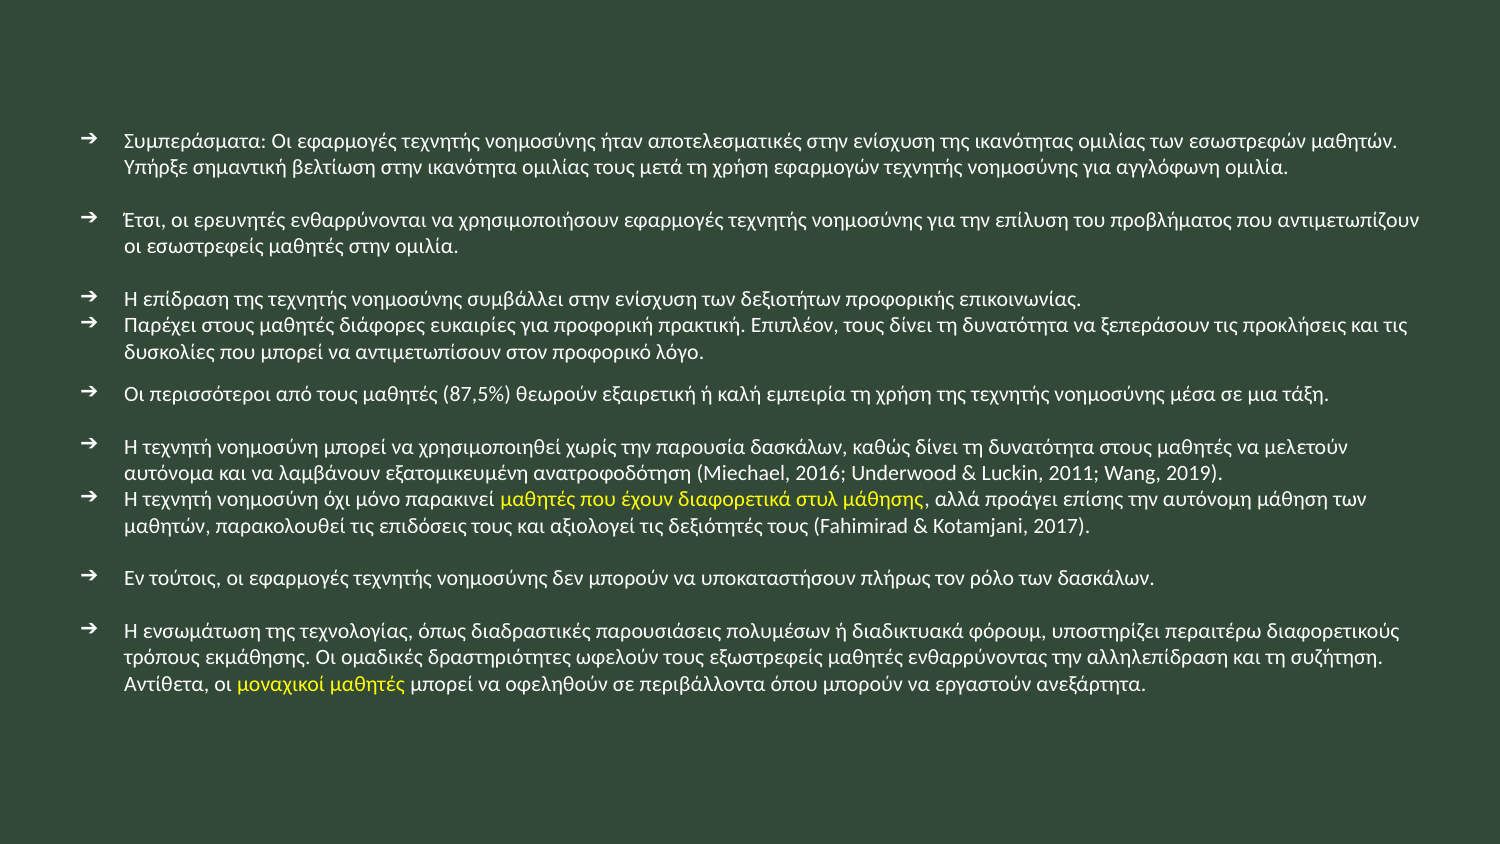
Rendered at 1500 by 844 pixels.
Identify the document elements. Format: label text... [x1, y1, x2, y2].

subtitle Συμπεράσματα: Οι εφαρμογές τεχνητής νοημοσύνης ήταν αποτελεσματικές στην ενίσχυση της ικανότητας ομιλίας των εσωστρεφών μαθητών. Υπήρξε σημαντική βελτίωση στην ικανότητα ομιλίας τους μετά τη χρήση εφαρμογών τεχνητής νοημοσύνης για αγγλόφωνη ομιλία. Έτσι, οι ερευνητές ενθαρρύνονται να χρησιμοποιήσουν εφαρμογές τεχνητής νοημοσύνης για την επίλυση του προβλήματος που αντιμετωπίζουν οι εσωστρεφείς μαθητές στην ομιλία. Η επίδραση της τεχνητής νοημοσύνης συμβάλλει στην ενίσχυση των δεξιοτήτων προφορικής επικοινωνίας. Παρέχει στους μαθητές διάφορες ευκαιρίες για προφορική πρακτική. Επιπλέον, τους δίνει τη δυνατότητα να ξεπεράσουν τις προκλήσεις και τις δυσκολίες που μπορεί να αντιμετωπίσουν στον προφορικό λόγο. Οι περισσότεροι από τους μαθητές (87,5%) θεωρούν εξαιρετική ή καλή εμπειρία τη χρήση της τεχνητής νοημοσύνης μέσα σε μια τάξη. Η τεχνητή νοημοσύνη μπορεί να χρησιμοποιηθεί χωρίς την παρουσία δασκάλων, καθώς δίνει τη δυνατότητα στους μαθητές να μελετούν αυτόνομα και να λαμβάνουν εξατομικευμένη ανατροφοδότηση (Miechael, 2016; Underwood & Luckin, 2011; Wang, 2019). Η τεχνητή νοημοσύνη όχι μόνο παρακινεί μαθητές που έχουν διαφορετικά στυλ μάθησης, αλλά προάγει επίσης την αυτόνομη μάθηση των μαθητών, παρακολουθεί τις επιδόσεις τους και αξιολογεί τις δεξιότητές τους (Fahimirad & Kotamjani, 2017). Εν τούτοις, οι εφαρμογές τεχνητής νοημοσύνης δεν μπορούν να υποκαταστήσουν πλήρως τον ρόλο των δασκάλων. Η ενσωμάτωση της τεχνολογίας, όπως διαδραστικές παρουσιάσεις πολυμέσων ή διαδικτυακά φόρουμ, υποστηρίζει περαιτέρω διαφορετικούς τρόπους εκμάθησης. Οι ομαδικές δραστηριότητες ωφελούν τους εξωστρεφείς μαθητές ενθαρρύνοντας την αλληλεπίδραση και τη συζήτηση. Αντίθετα, οι μοναχικοί μαθητές μπορεί να οφεληθούν σε περιβάλλοντα όπου μπορούν να εργαστούν ανεξάρτητα. [43, 85, 1441, 759]
